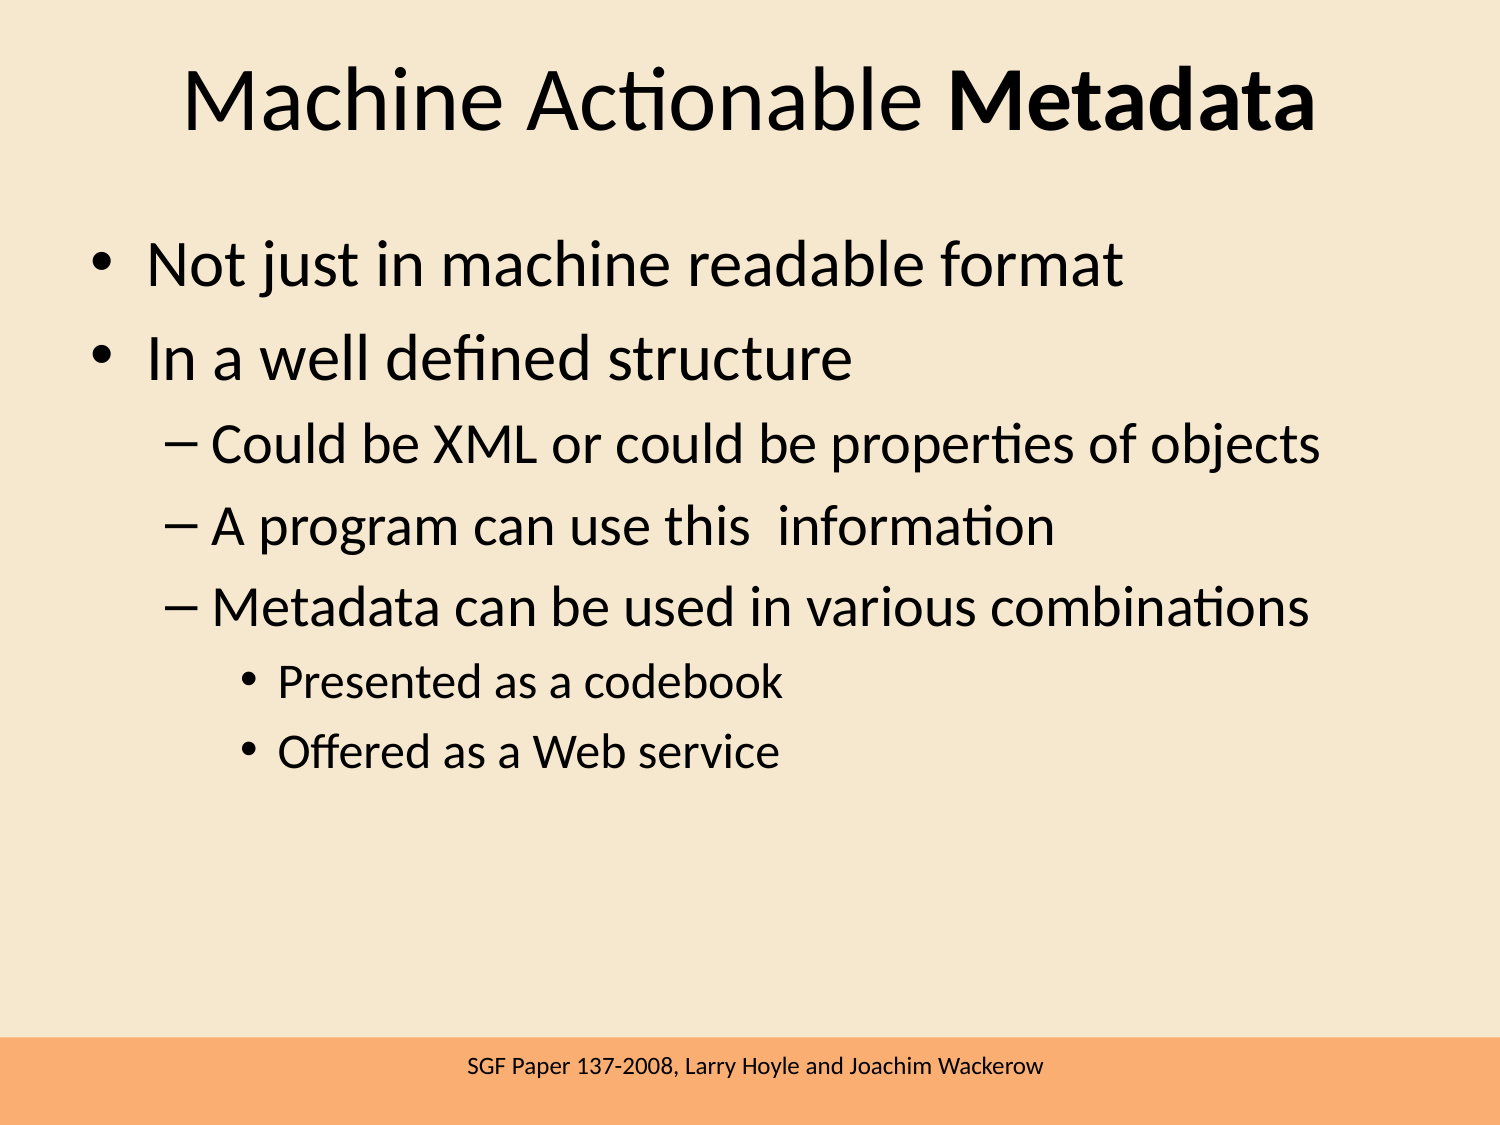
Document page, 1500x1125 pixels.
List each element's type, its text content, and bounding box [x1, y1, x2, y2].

footer SGF Paper 137-2008, Larry Hoyle and Joachim Wackerow [399, 1042, 1113, 1103]
list Not just in machine readable format In a well defined structure Could be XML or could be properties of objects A program can use this information Metadata can be used in various combinations Presented as a codebook Offered as a Web service [75, 212, 1425, 1005]
title Machine Actionable Metadata [75, 0, 1425, 188]
